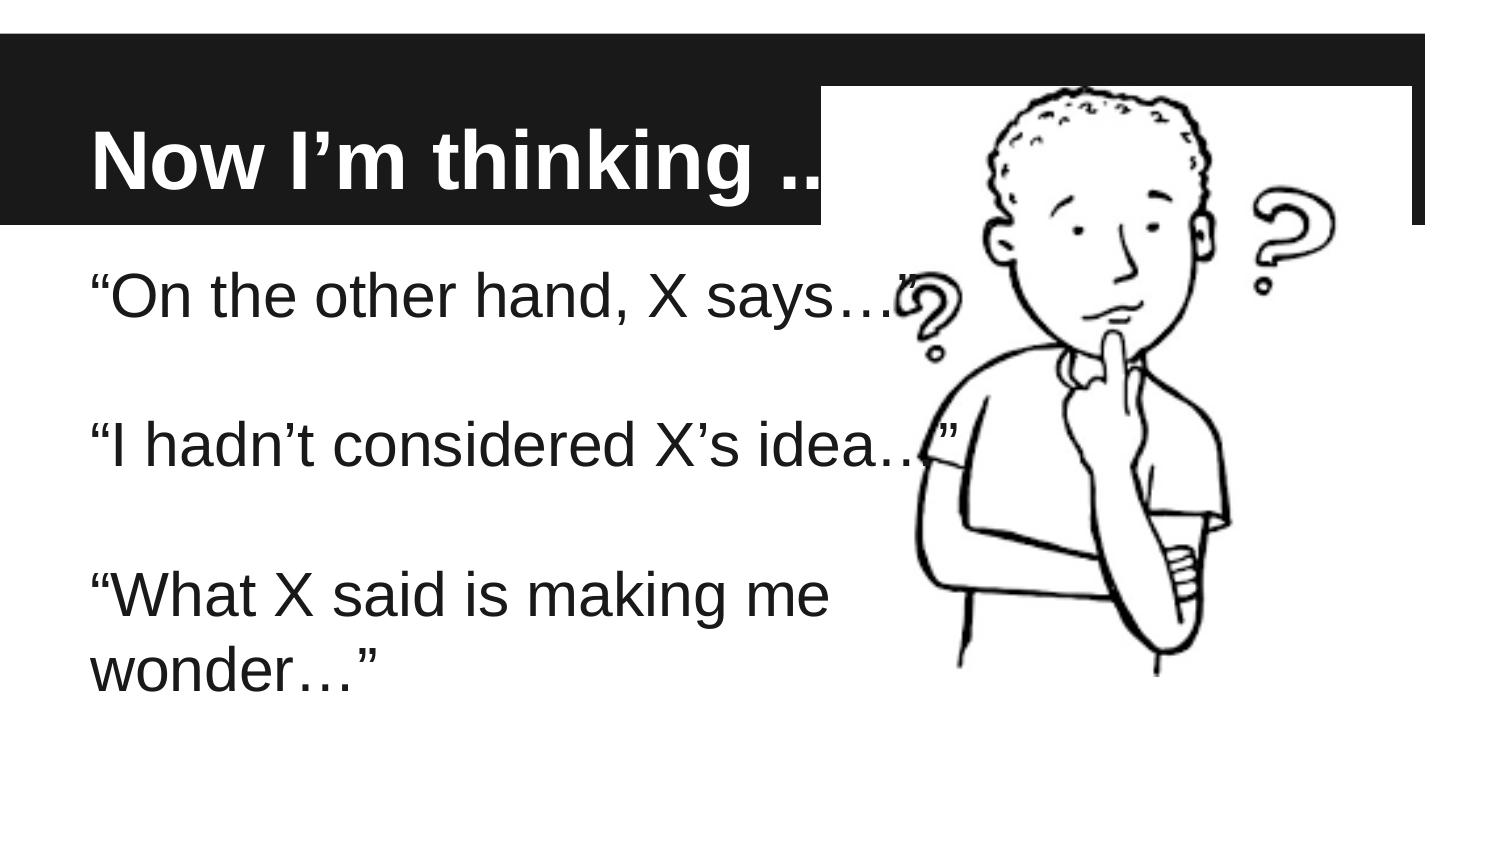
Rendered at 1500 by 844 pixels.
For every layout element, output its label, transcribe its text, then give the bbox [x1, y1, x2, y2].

list “On the other hand, X says…” “I hadn’t considered X’s idea…” “What X said is making me wonder…” [75, 239, 1425, 808]
picture [820, 86, 1412, 678]
title Now I’m thinking .. [75, 33, 1425, 221]
